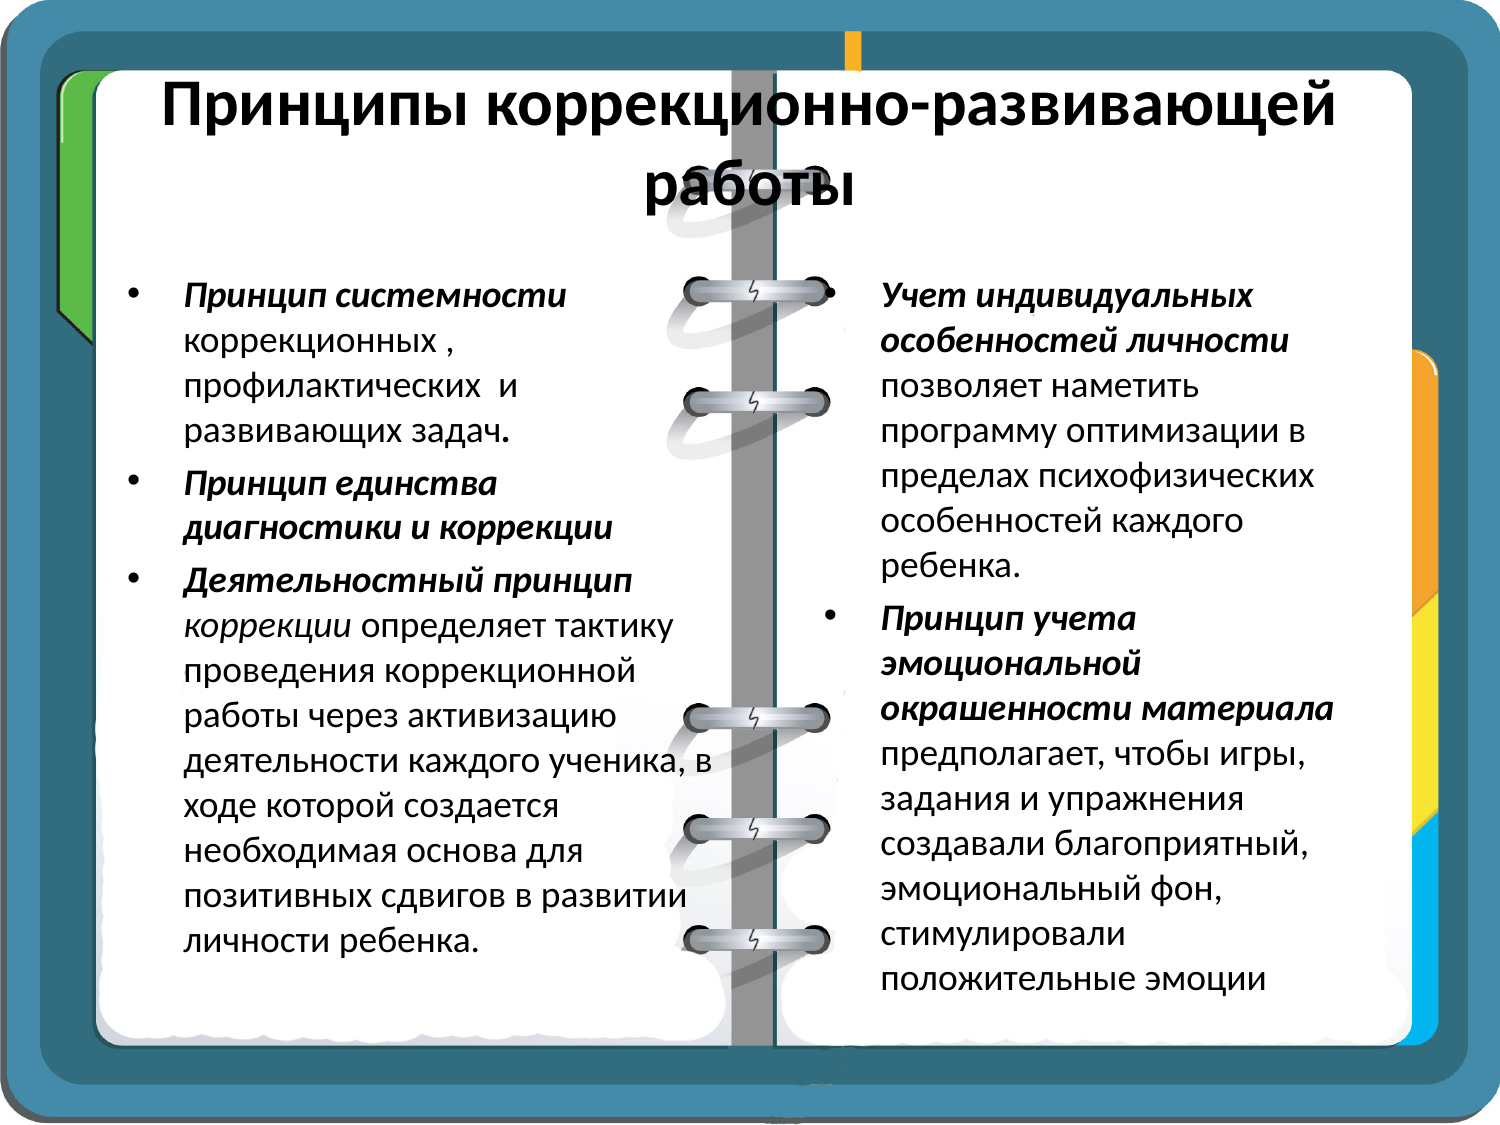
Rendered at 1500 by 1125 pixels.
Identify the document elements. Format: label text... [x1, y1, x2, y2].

title Принципы коррекционно-развивающей работы [75, 45, 1425, 233]
picture [0, 0, 1500, 1125]
list Принцип системности коррекционных , профилактических и развивающих задач. Принцип единства диагностики и коррекции Деятельностный принцип коррекции определяет тактику проведения коррекционной работы через активизацию деятельности каждого ученика, в ходе которой создается необходимая основа для позитивных сдвигов в развитии личности ребенка. [112, 262, 738, 1005]
list Учет индивидуальных особенностей личности позволяет наметить программу оптимизации в пределах психофизических особенностей каждого ребенка. Принцип учета эмоциональной окрашенности материала предполагает, чтобы игры, задания и упражнения создавали благоприятный, эмоциональный фон, стимулировали положительные эмоции [809, 262, 1400, 1005]
